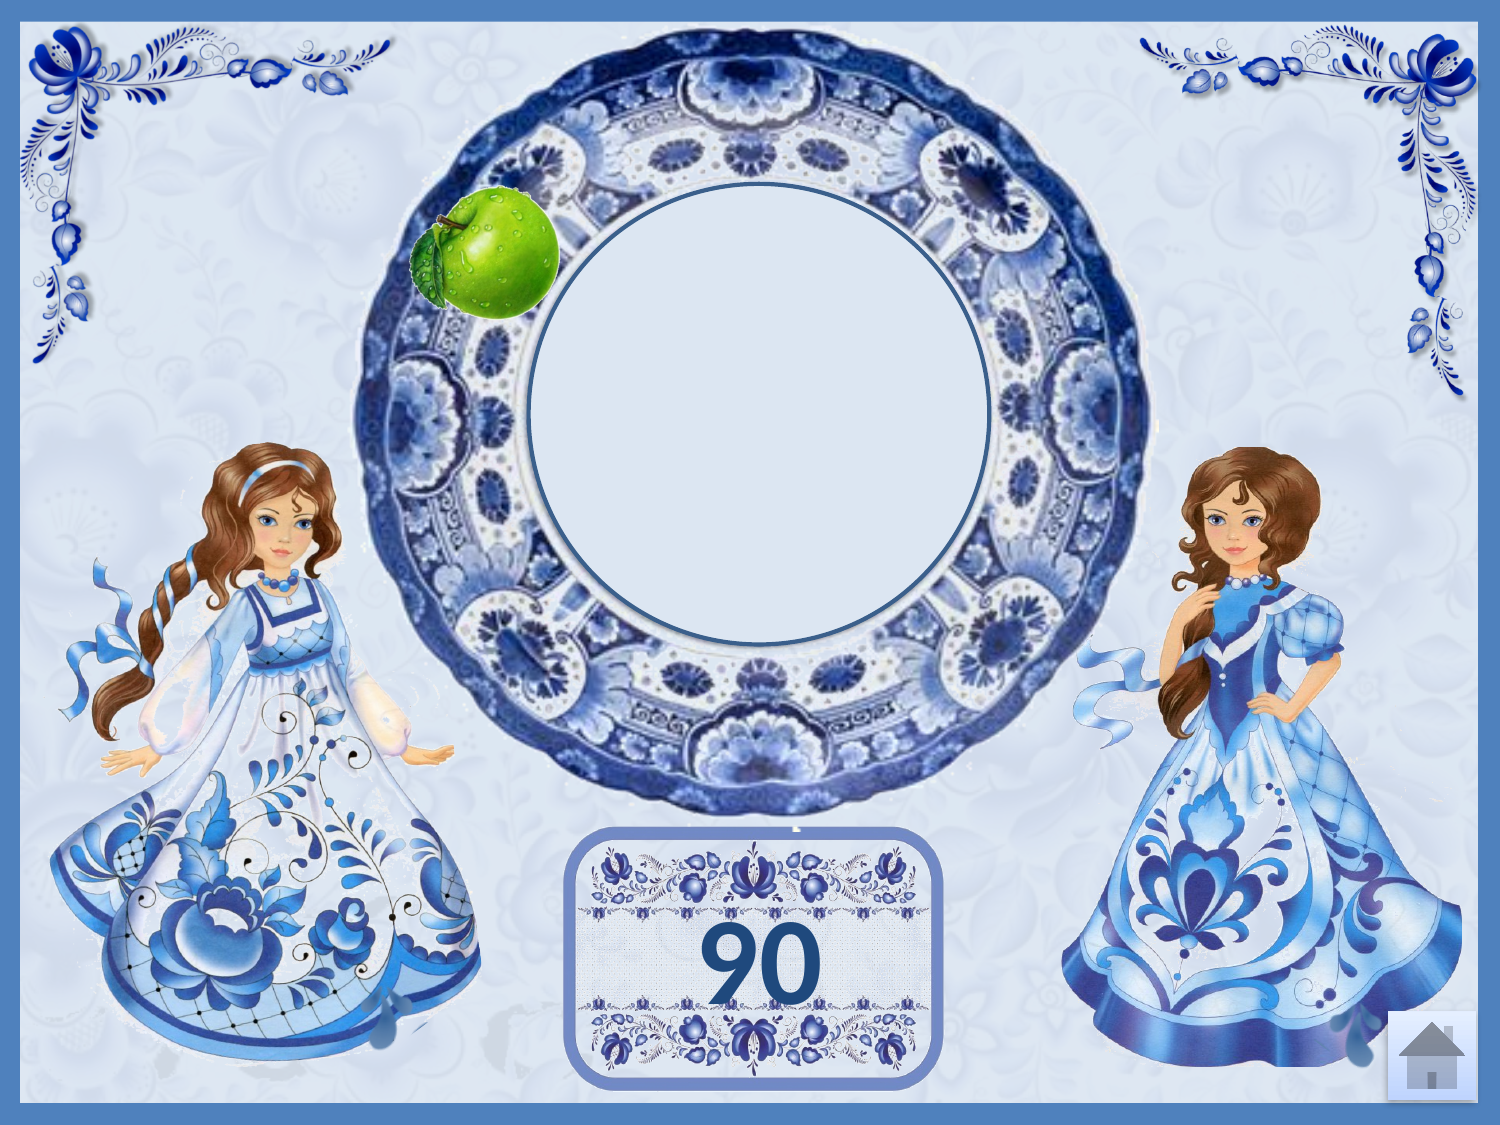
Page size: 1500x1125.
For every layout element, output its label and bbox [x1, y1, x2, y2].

text_box [1387, 1011, 1477, 1101]
picture [7, 0, 1500, 1090]
text_box [0, 0, 1500, 1125]
text_box [557, 840, 949, 1094]
text_box [357, 24, 1149, 817]
